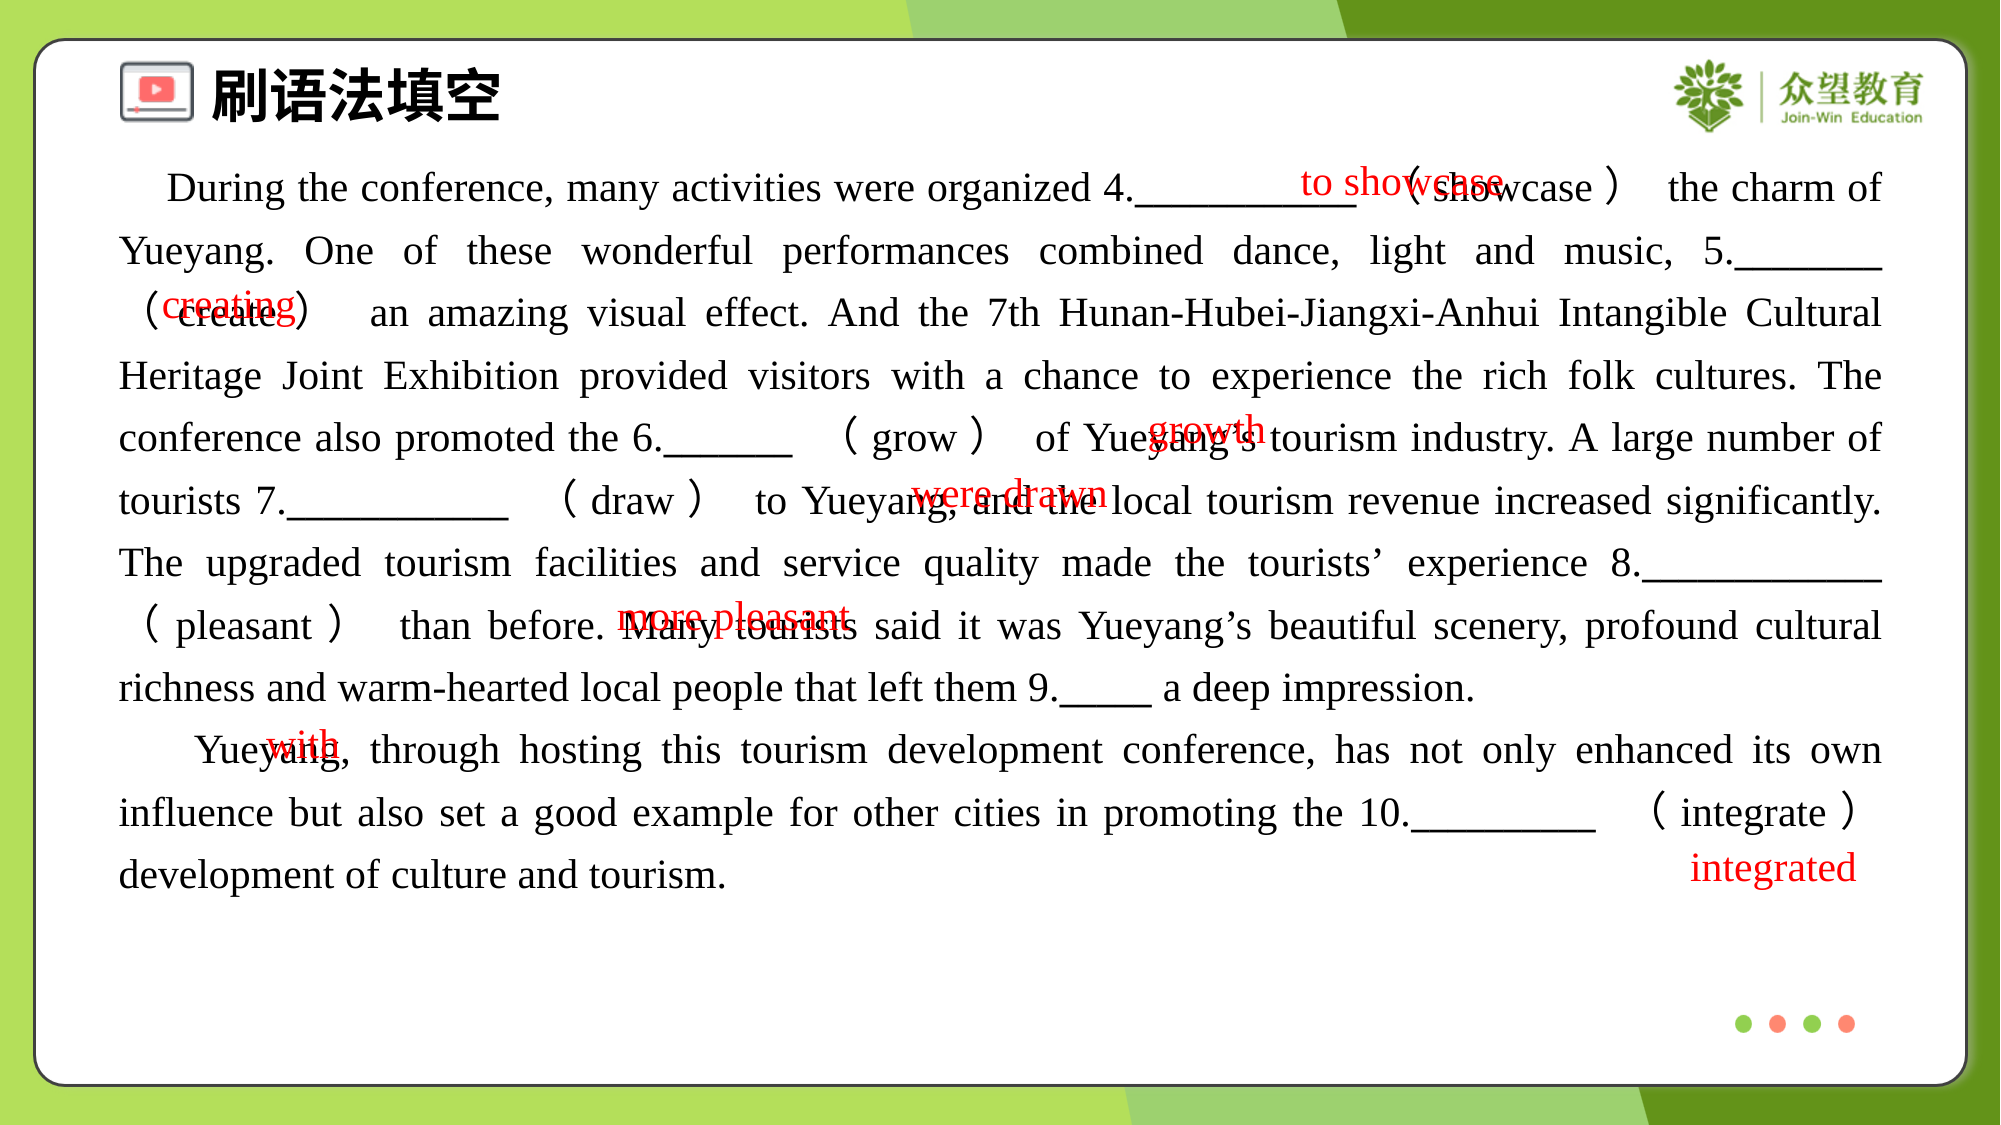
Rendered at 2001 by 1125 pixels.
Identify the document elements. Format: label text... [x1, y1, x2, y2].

picture [0, 0, 2000, 1125]
text_box more pleasant [607, 576, 860, 634]
text_box were drawn [901, 453, 1118, 511]
text_box During the conference, many activities were organized 4.____________ （showcase） the charm of Yueyang. One of these wonderful performances combined dance, light and music, 5.________ （create） an amazing visual effect. And the 7th Hunan-Hubei-Jiangxi-Anhui Intangible Cultural Heritage Joint Exhibition provided visitors with a chance to experience the rich folk cultures. The conference also promoted the 6._______ （grow） of Yueyang’s tourism industry. A large number of tourists 7.____________ （draw） to Yueyang, and the local tourism revenue increased significantly. The upgraded tourism facilities and service quality made the tourists’ experience 8._____________ （pleasant） than before. Many tourists said it was Yueyang’s beautiful scenery, profound cultural richness and warm-hearted local people that left them 9._____ a deep impression. Yueyang, through hosting this tourism development conference, has not only enhanced its own influence but also set a good example for other cities in promoting the 10.__________ （integrate） development of culture and tourism. [118, 147, 1883, 955]
text_box with [261, 703, 345, 762]
text_box to showcase [1291, 141, 1514, 199]
text_box integrated [1685, 826, 1862, 885]
text_box creating [157, 264, 301, 322]
text_box growth [1143, 389, 1271, 447]
